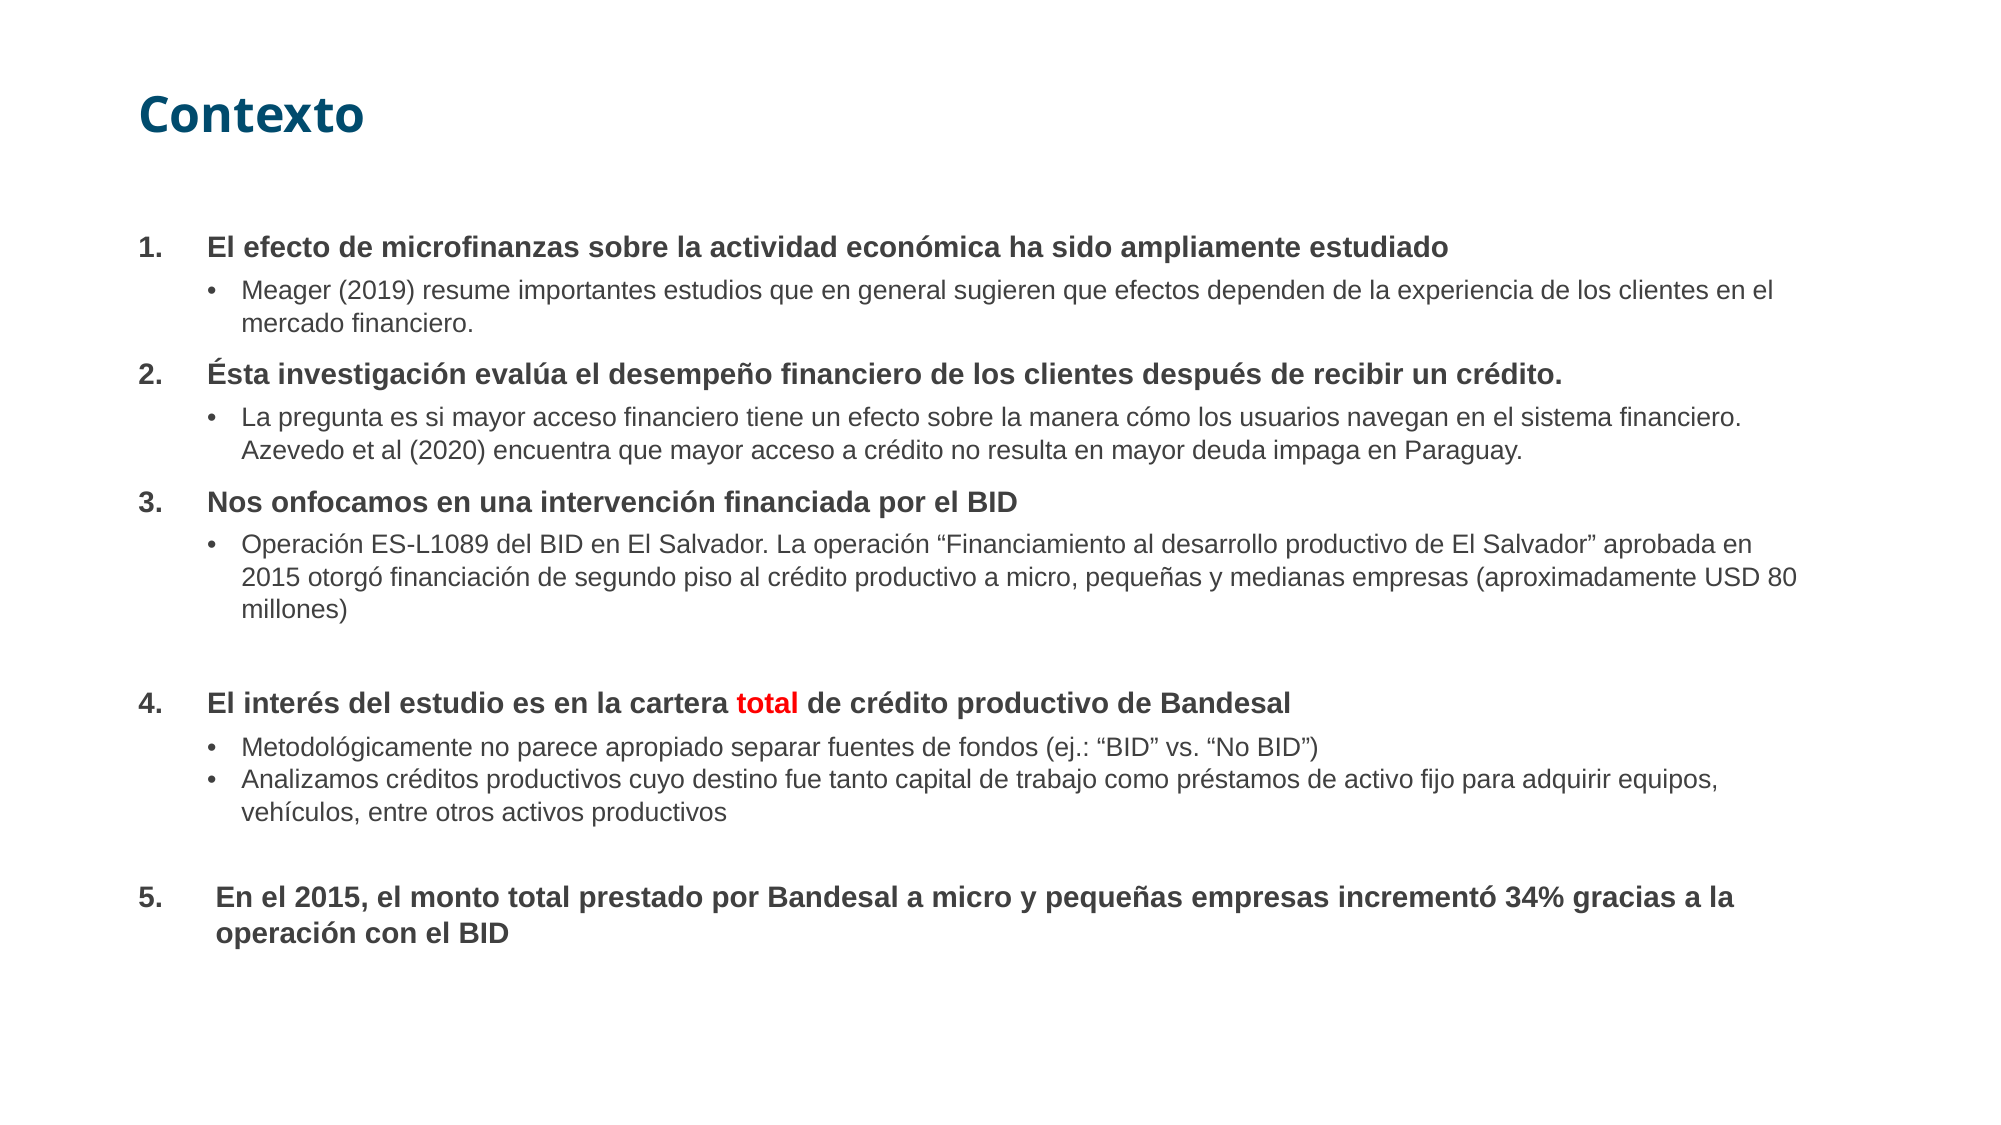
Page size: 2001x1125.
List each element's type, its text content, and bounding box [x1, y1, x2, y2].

list El efecto de microfinanzas sobre la actividad económica ha sido ampliamente estudiado Meager (2019) resume importantes estudios que en general sugieren que efectos dependen de la experiencia de los clientes en el mercado financiero. Ésta investigación evalúa el desempeño financiero de los clientes después de recibir un crédito. La pregunta es si mayor acceso financiero tiene un efecto sobre la manera cómo los usuarios navegan en el sistema financiero. Azevedo et al (2020) encuentra que mayor acceso a crédito no resulta en mayor deuda impaga en Paraguay. Nos onfocamos en una intervención financiada por el BID Operación ES-L1089 del BID en El Salvador. La operación “Financiamiento al desarrollo productivo de El Salvador” aprobada en 2015 otorgó financiación de segundo piso al crédito productivo a micro, pequeñas y medianas empresas (aproximadamente USD 80 millones) El interés del estudio es en la cartera total de crédito productivo de Bandesal Metodológicamente no parece apropiado separar fuentes de fondos (ej.: “BID” vs. “No BID”) Analizamos créditos productivos cuyo destino fue tanto capital de trabajo como préstamos de activo fijo para adquirir equipos, vehículos, entre otros activos productivos En el 2015, el monto total prestado por Bandesal a micro y pequeñas empresas incrementó 34% gracias a la operación con el BID [123, 226, 1826, 970]
title Contexto [123, 31, 1939, 198]
